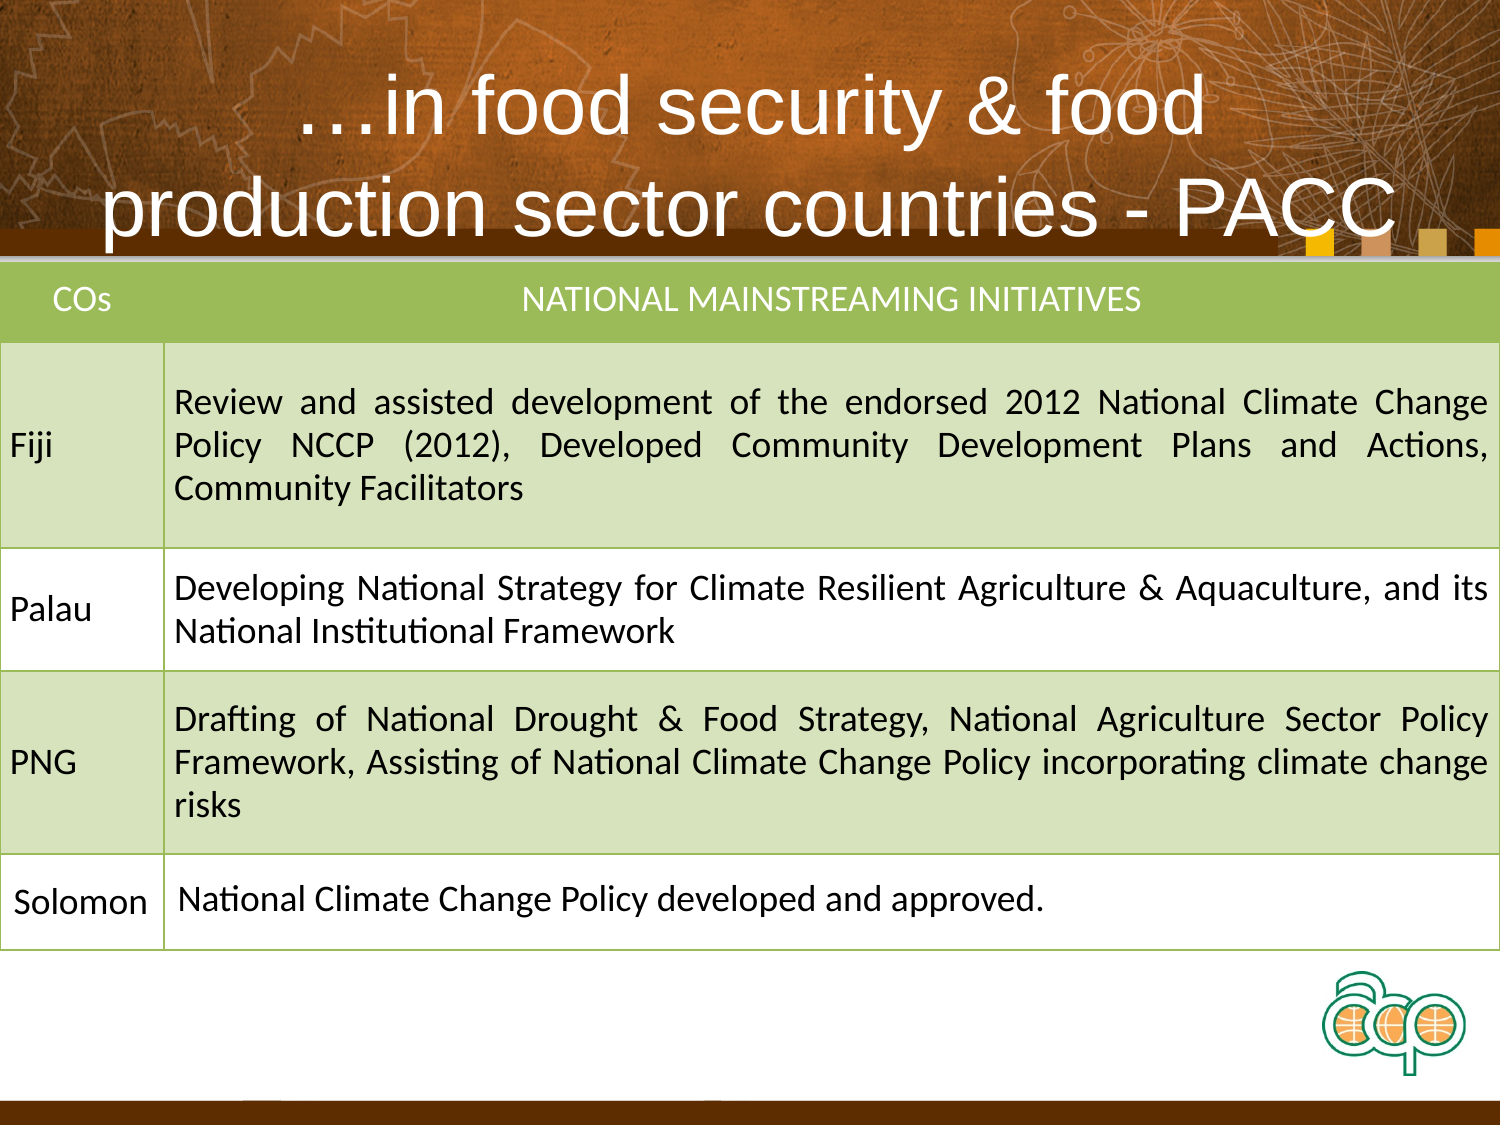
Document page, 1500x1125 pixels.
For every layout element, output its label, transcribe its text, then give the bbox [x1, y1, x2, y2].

table_header NATIONAL MAINSTREAMING INITIATIVES [165, 263, 1499, 341]
table_cell Review and assisted development of the endorsed 2012 National Climate Change Policy NCCP (2012), Developed Community Development Plans and Actions, Community Facilitators [165, 343, 1499, 547]
table_cell Drafting of National Drought & Food Strategy, National Agriculture Sector Policy Framework, Assisting of National Climate Change Policy incorporating climate change risks [165, 672, 1499, 853]
picture [0, 951, 1500, 1125]
table_cell Solomon [1, 855, 163, 949]
title …in food security & food production sector countries - PACC [74, 62, 1426, 234]
table_cell PNG [1, 672, 163, 853]
table_cell Palau [1, 549, 163, 670]
picture [0, 0, 1500, 262]
table_header COs [1, 263, 163, 341]
table_cell Developing National Strategy for Climate Resilient Agriculture & Aquaculture, and its National Institutional Framework [165, 549, 1499, 670]
table_cell Fiji [1, 343, 163, 547]
table_cell National Climate Change Policy developed and approved. [165, 855, 1499, 949]
